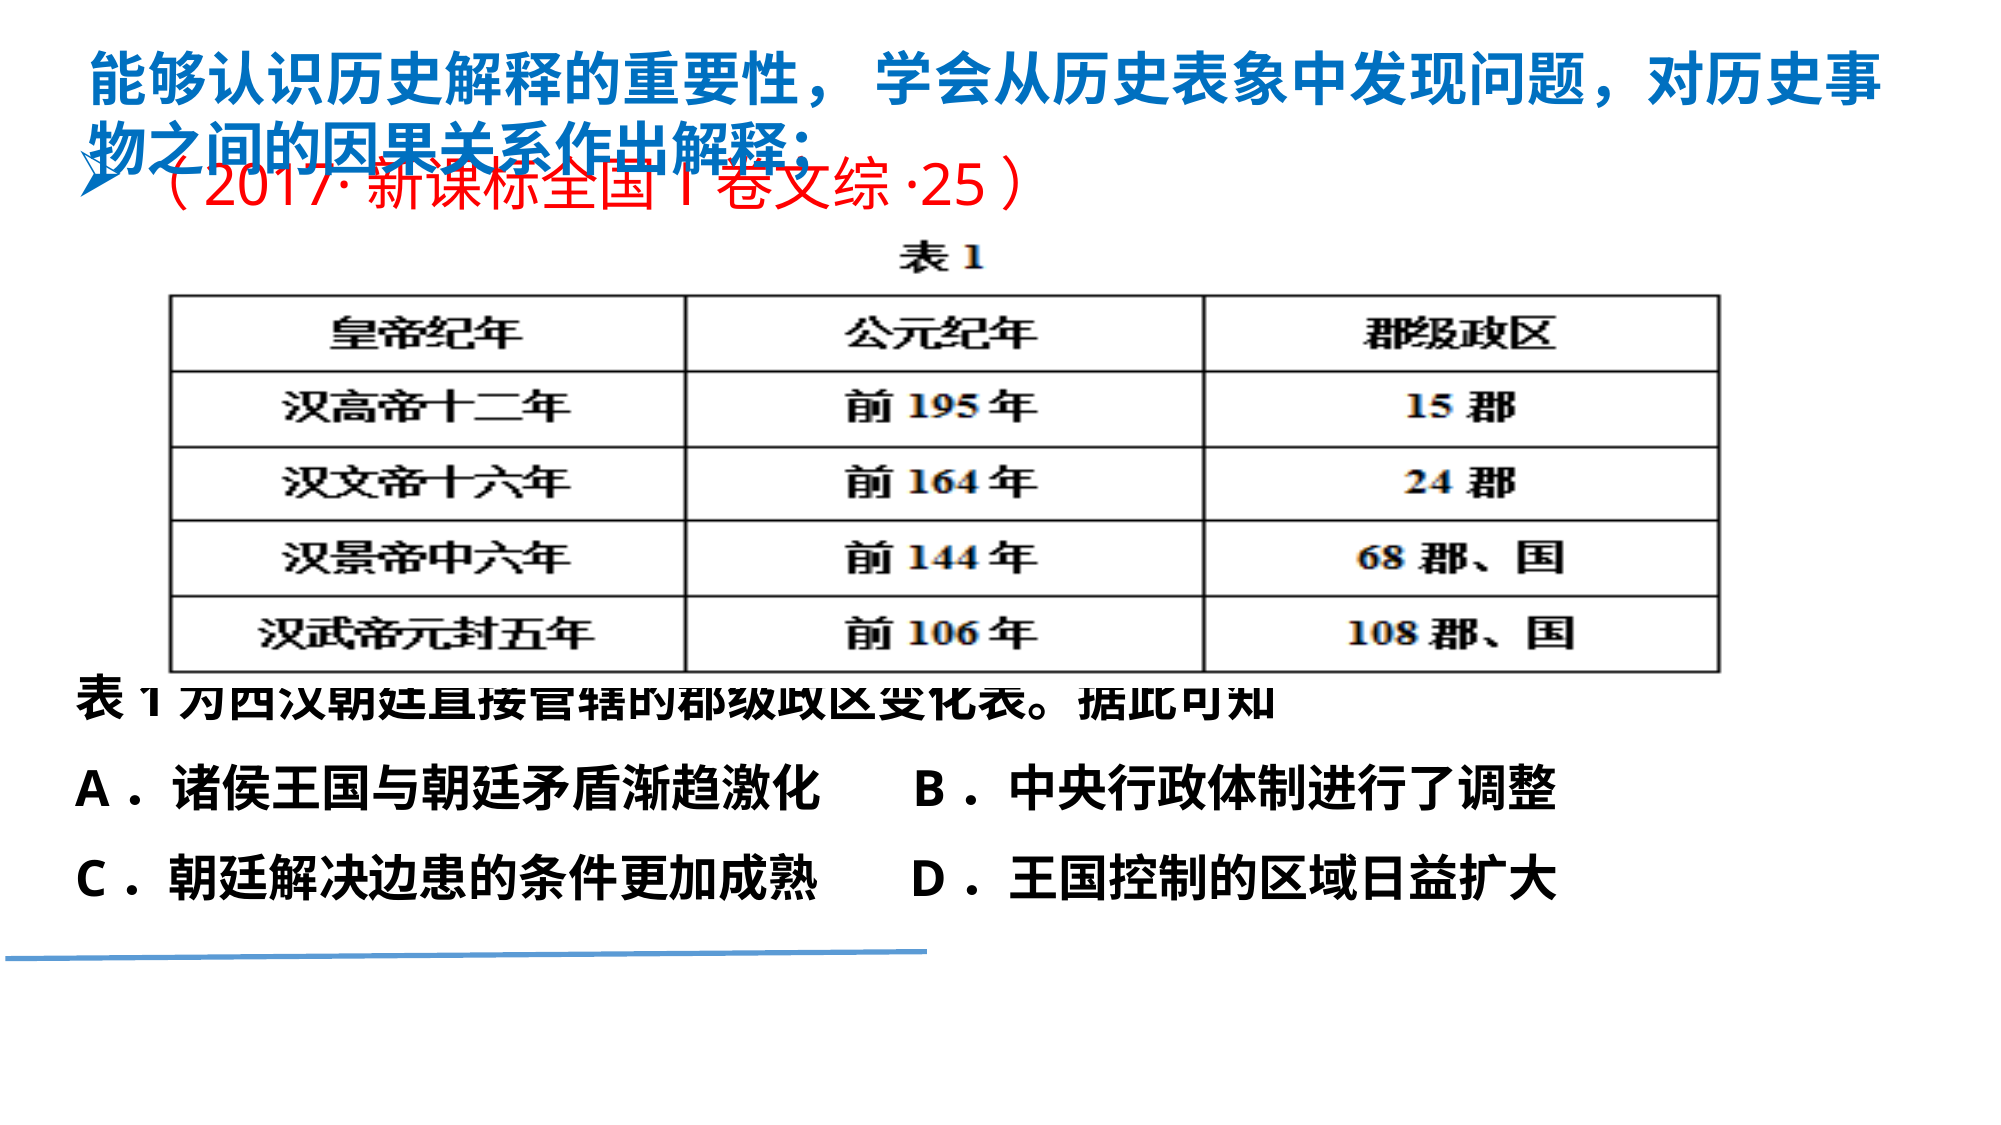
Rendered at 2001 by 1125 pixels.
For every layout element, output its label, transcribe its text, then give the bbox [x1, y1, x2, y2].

picture [129, 229, 1763, 688]
text_box （2017·新课标全国Ⅰ卷文综·25） 表1为西汉朝廷直接管辖的郡级政区变化表。据此可知 A．诸侯王国与朝廷矛盾渐趋激化 B．中央行政体制进行了调整 C．朝廷解决边患的条件更加成熟 D．王国控制的区域日益扩大 [60, 34, 1960, 915]
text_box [5, 951, 927, 959]
text_box 能够认识历史解释的重要性， 学会从历史表象中发现问题，对历史事物之间的因果关系作出解释； [73, 34, 1898, 190]
